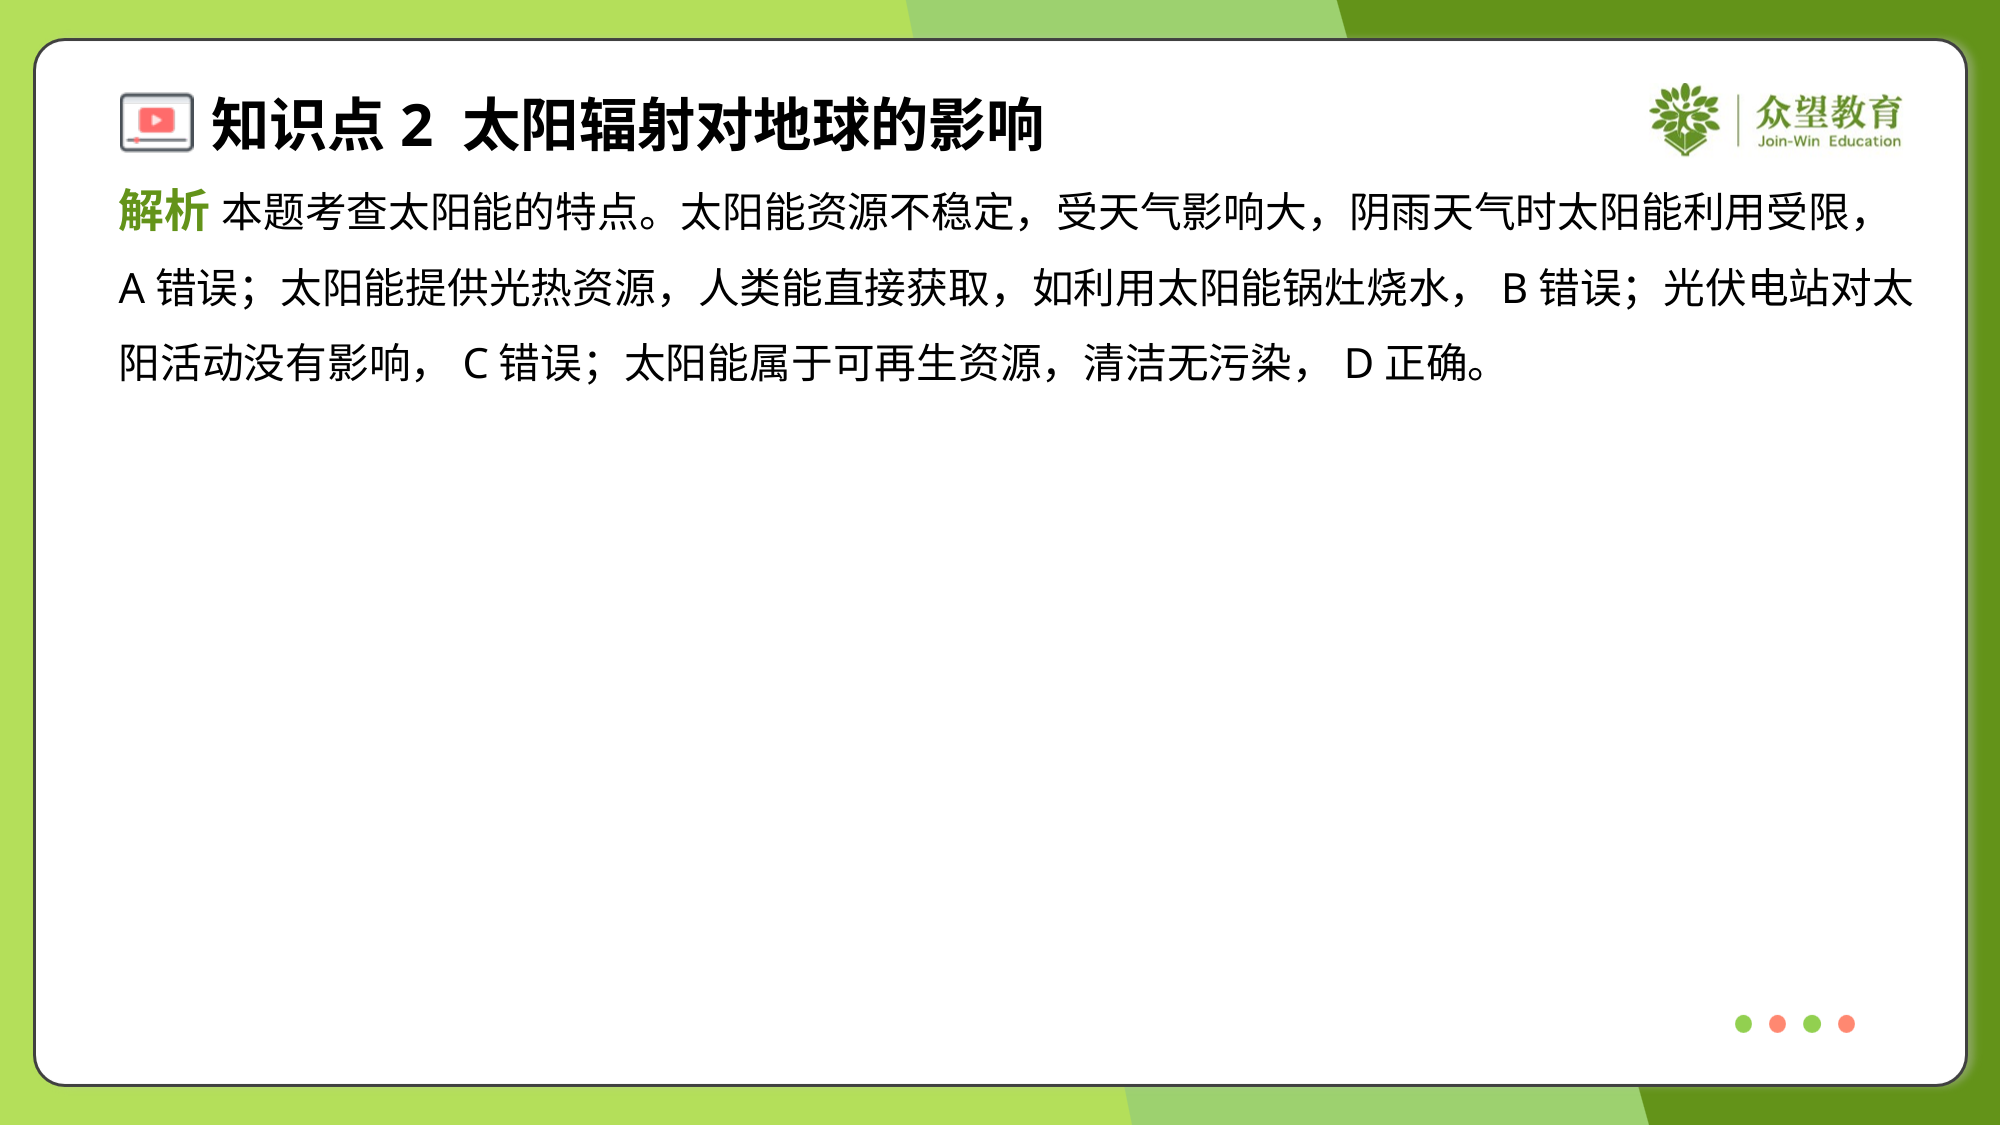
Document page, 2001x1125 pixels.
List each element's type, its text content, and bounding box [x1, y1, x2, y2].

picture [0, 0, 2000, 1125]
text_box 解析 本题考查太阳能的特点。太阳能资源不稳定，受天气影响大，阴雨天气时太阳能利用受限， A错误；太阳能提供光热资源，人类能直接获取，如利用太阳能锅灶烧水，B错误；光伏电站对太 阳活动没有影响，C错误；太阳能属于可再生资源，清洁无污染，D正确。 [118, 159, 1883, 387]
